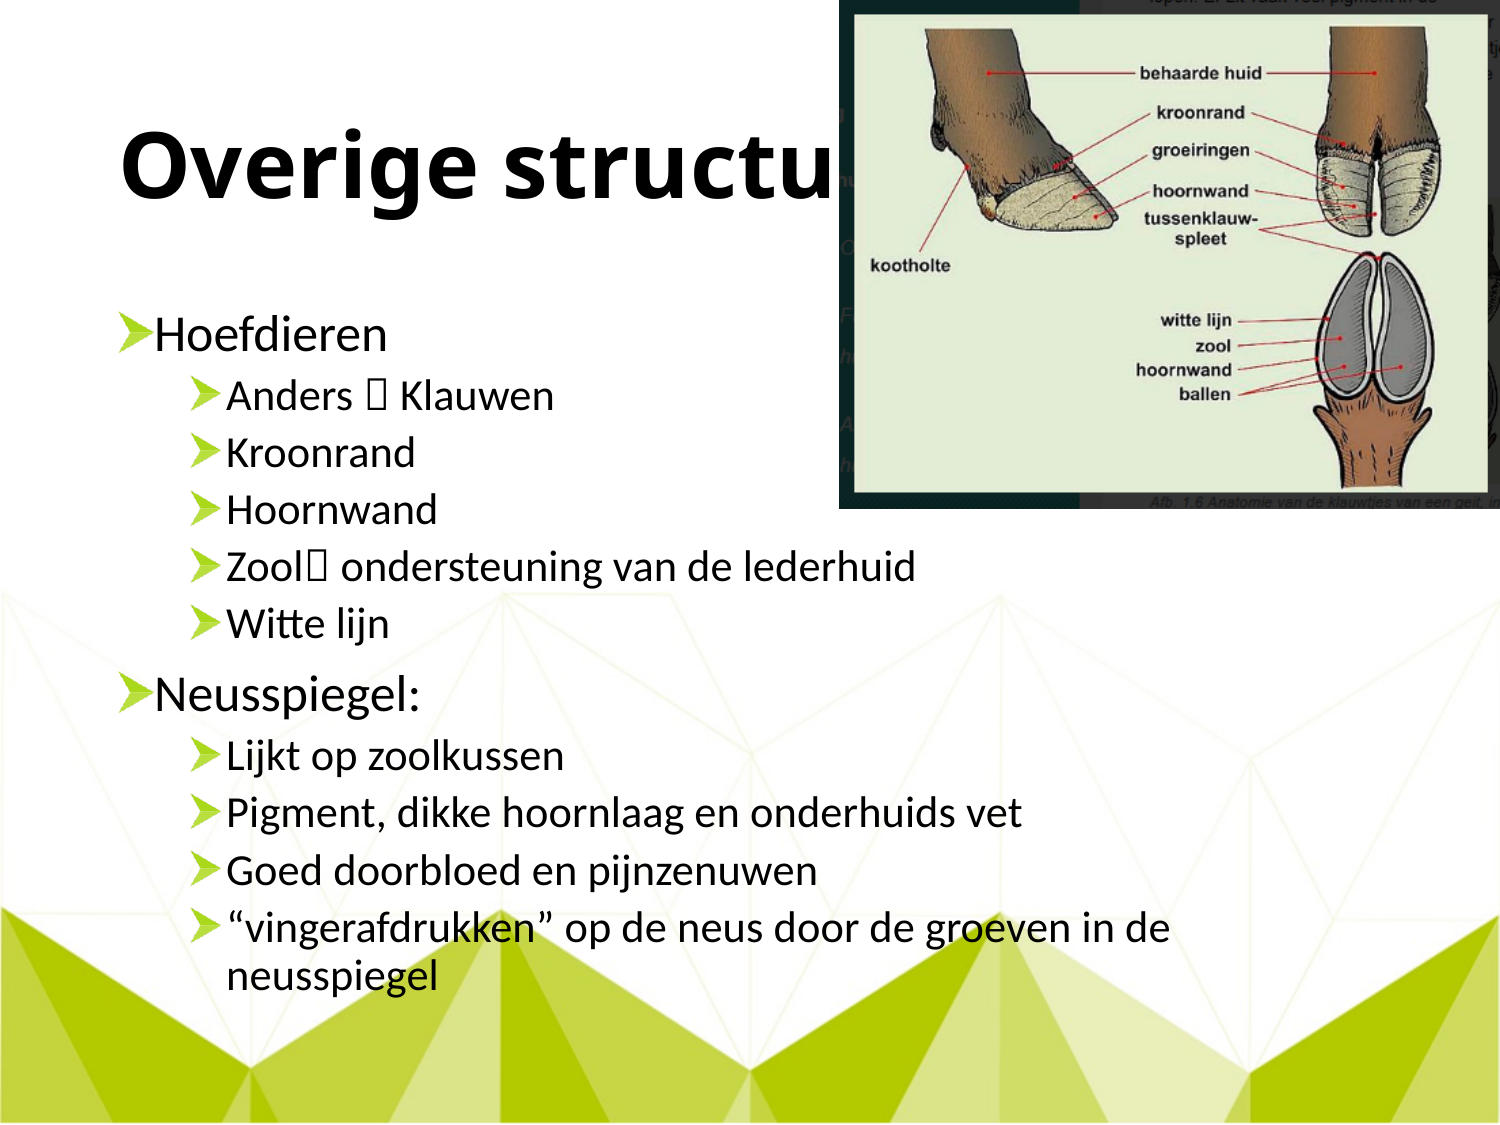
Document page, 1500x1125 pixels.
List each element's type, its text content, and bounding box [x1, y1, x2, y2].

picture [0, 0, 1500, 1125]
list Hoefdieren Anders  Klauwen Kroonrand Hoornwand Zool ondersteuning van de lederhuid Witte lijn Neusspiegel: Lijkt op zoolkussen Pigment, dikke hoornlaag en onderhuids vet Goed doorbloed en pijnzenuwen “vingerafdrukken” op de neus door de groeven in de neusspiegel [103, 299, 1397, 1014]
title Overige structuren [103, 59, 839, 278]
